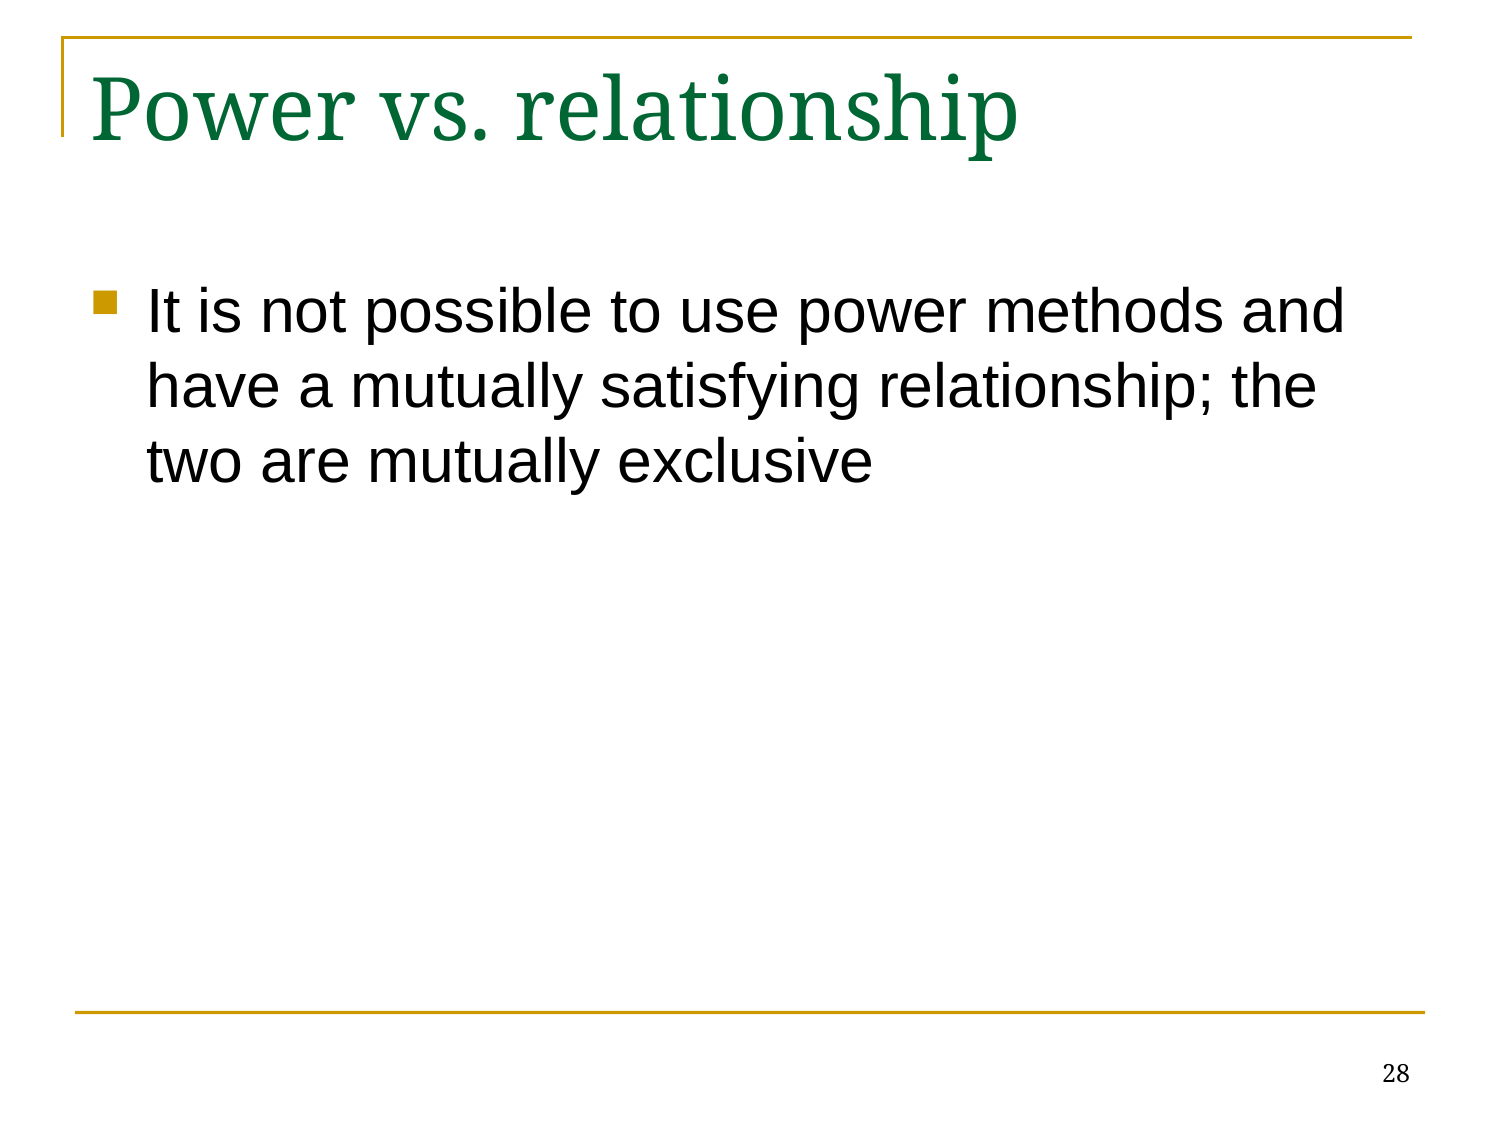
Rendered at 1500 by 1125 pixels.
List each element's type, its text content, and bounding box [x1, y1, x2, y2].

list It is not possible to use power methods and have a mutually satisfying relationship; the two are mutually exclusive [74, 262, 1426, 1006]
slide_number 28 [1074, 1023, 1426, 1100]
title Power vs. relationship [74, 45, 1426, 233]
